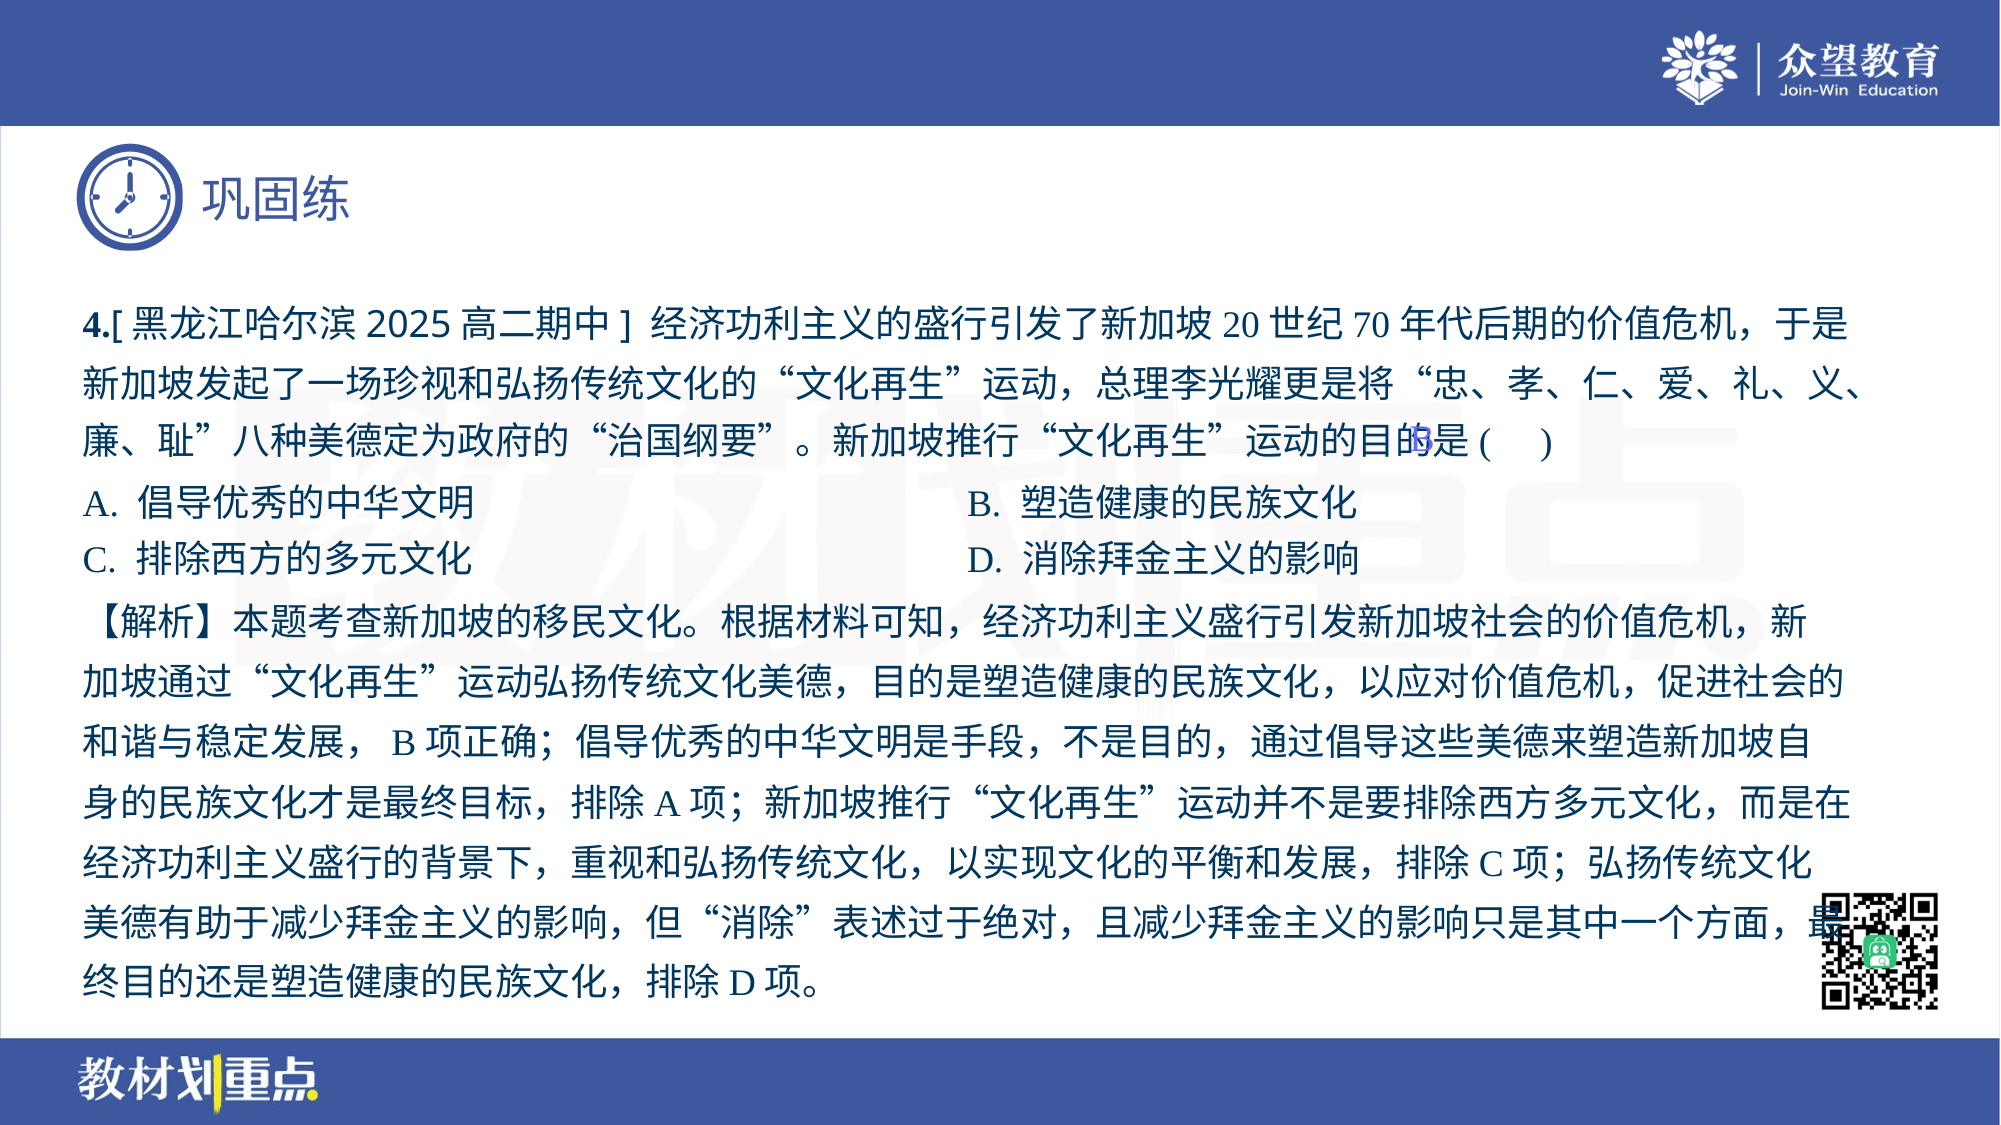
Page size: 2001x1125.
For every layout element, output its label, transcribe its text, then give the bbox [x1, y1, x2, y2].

text_box 【解析】本题考查新加坡的移民文化。根据材料可知，经济功利主义盛行引发新加坡社会的价值危机，新 加坡通过“文化再生”运动弘扬传统文化美德，目的是塑造健康的民族文化，以应对价值危机，促进社会的 和谐与稳定发展，B项正确；倡导优秀的中华文明是手段，不是目的，通过倡导这些美德来塑造新加坡自 身的民族文化才是最终目标，排除A项；新加坡推行“文化再生”运动并不是要排除西方多元文化，而是在 经济功利主义盛行的背景下，重视和弘扬传统文化，以实现文化的平衡和发展，排除C项；弘扬传统文化 美德有助于减少拜金主义的影响，但“消除”表述过于绝对，且减少拜金主义的影响只是其中一个方面，最 终目的还是塑造健康的民族文化，排除D项。 [82, 581, 1817, 998]
text_box A. 倡导优秀的中华文明 B. 塑造健康的民族文化 C. 排除西方的多元文化 D. 消除拜金主义的影响 [82, 463, 1817, 576]
text_box B [1395, 402, 1449, 455]
text_box 4.[黑龙江哈尔滨2025高二期中] 经济功利主义的盛行引发了新加坡20世纪70年代后期的价值危机，于是 新加坡发起了一场珍视和弘扬传统文化的“文化再生”运动，总理李光耀更是将“忠、孝、仁、爱、礼、义、 廉、耻”八种美德定为政府的“治国纲要”。新加坡推行“文化再生”运动的目的是( ) [82, 284, 1817, 457]
picture [0, 0, 2000, 1125]
